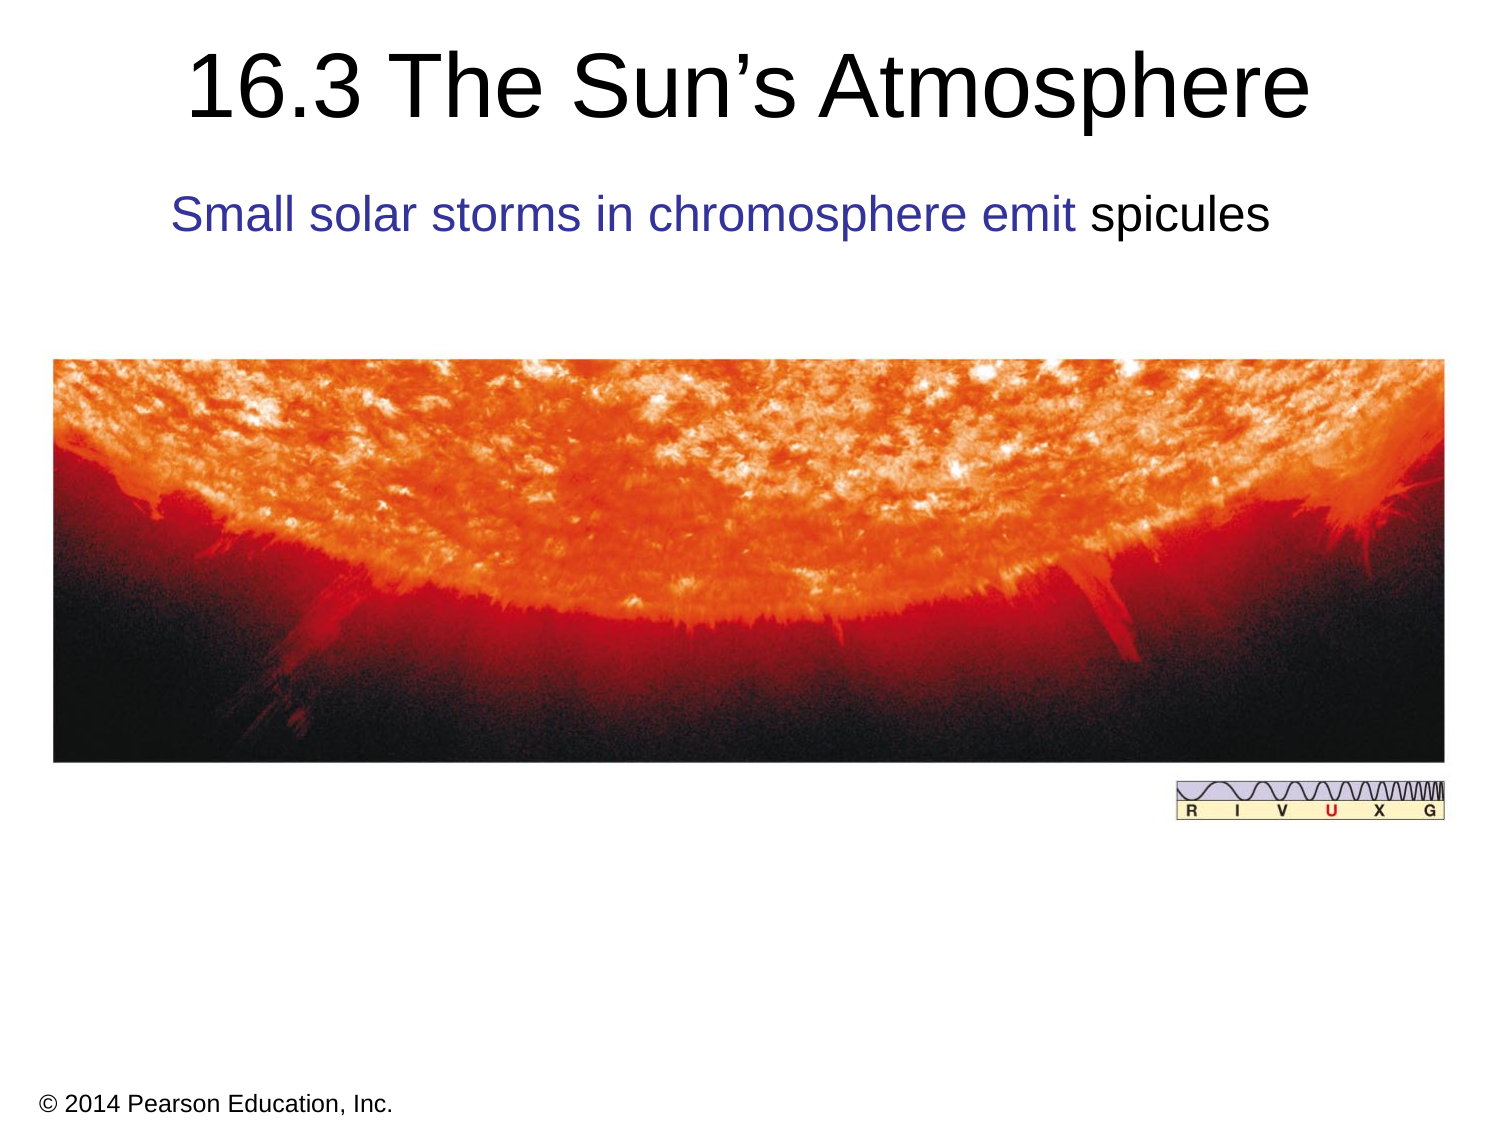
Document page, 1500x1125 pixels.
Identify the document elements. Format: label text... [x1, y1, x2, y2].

text_box Small solar storms in chromosphere emit spicules [155, 174, 1344, 249]
title 16.3 The Sun’s Atmosphere [112, 5, 1388, 156]
picture [43, 349, 1455, 824]
